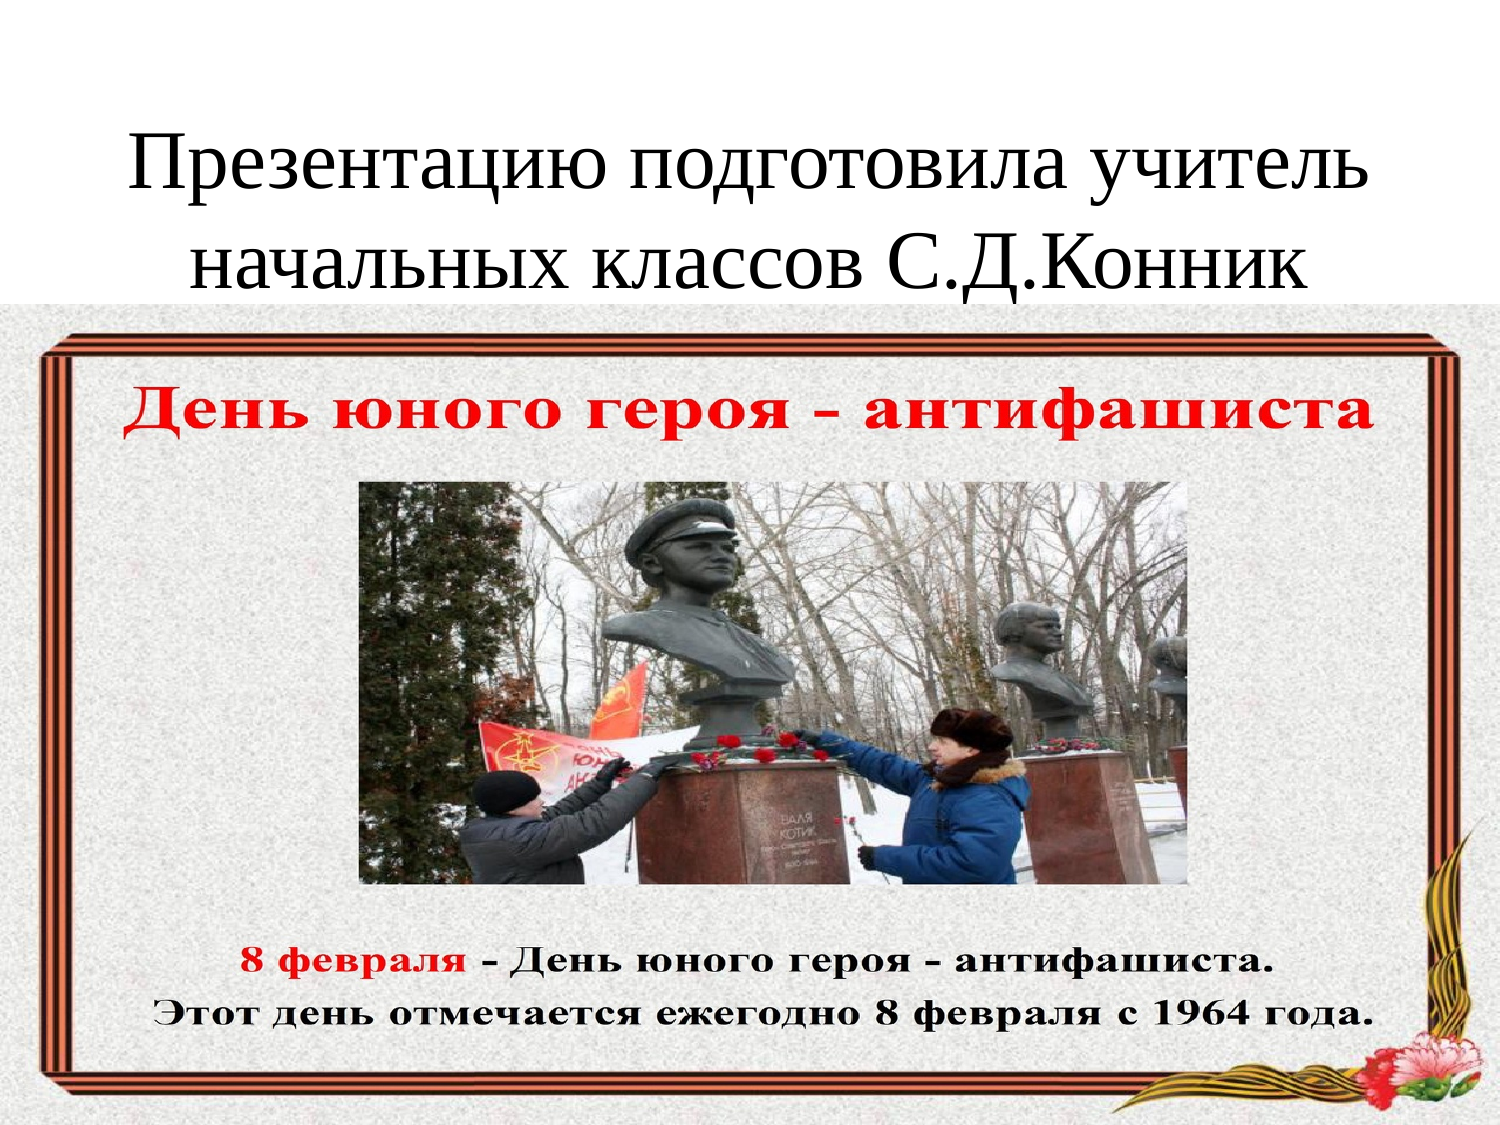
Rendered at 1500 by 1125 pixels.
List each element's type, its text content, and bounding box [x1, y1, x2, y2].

picture [0, 304, 1500, 1125]
title Презентацию подготовила учитель начальных классов С.Д.Конник [112, 93, 1388, 303]
